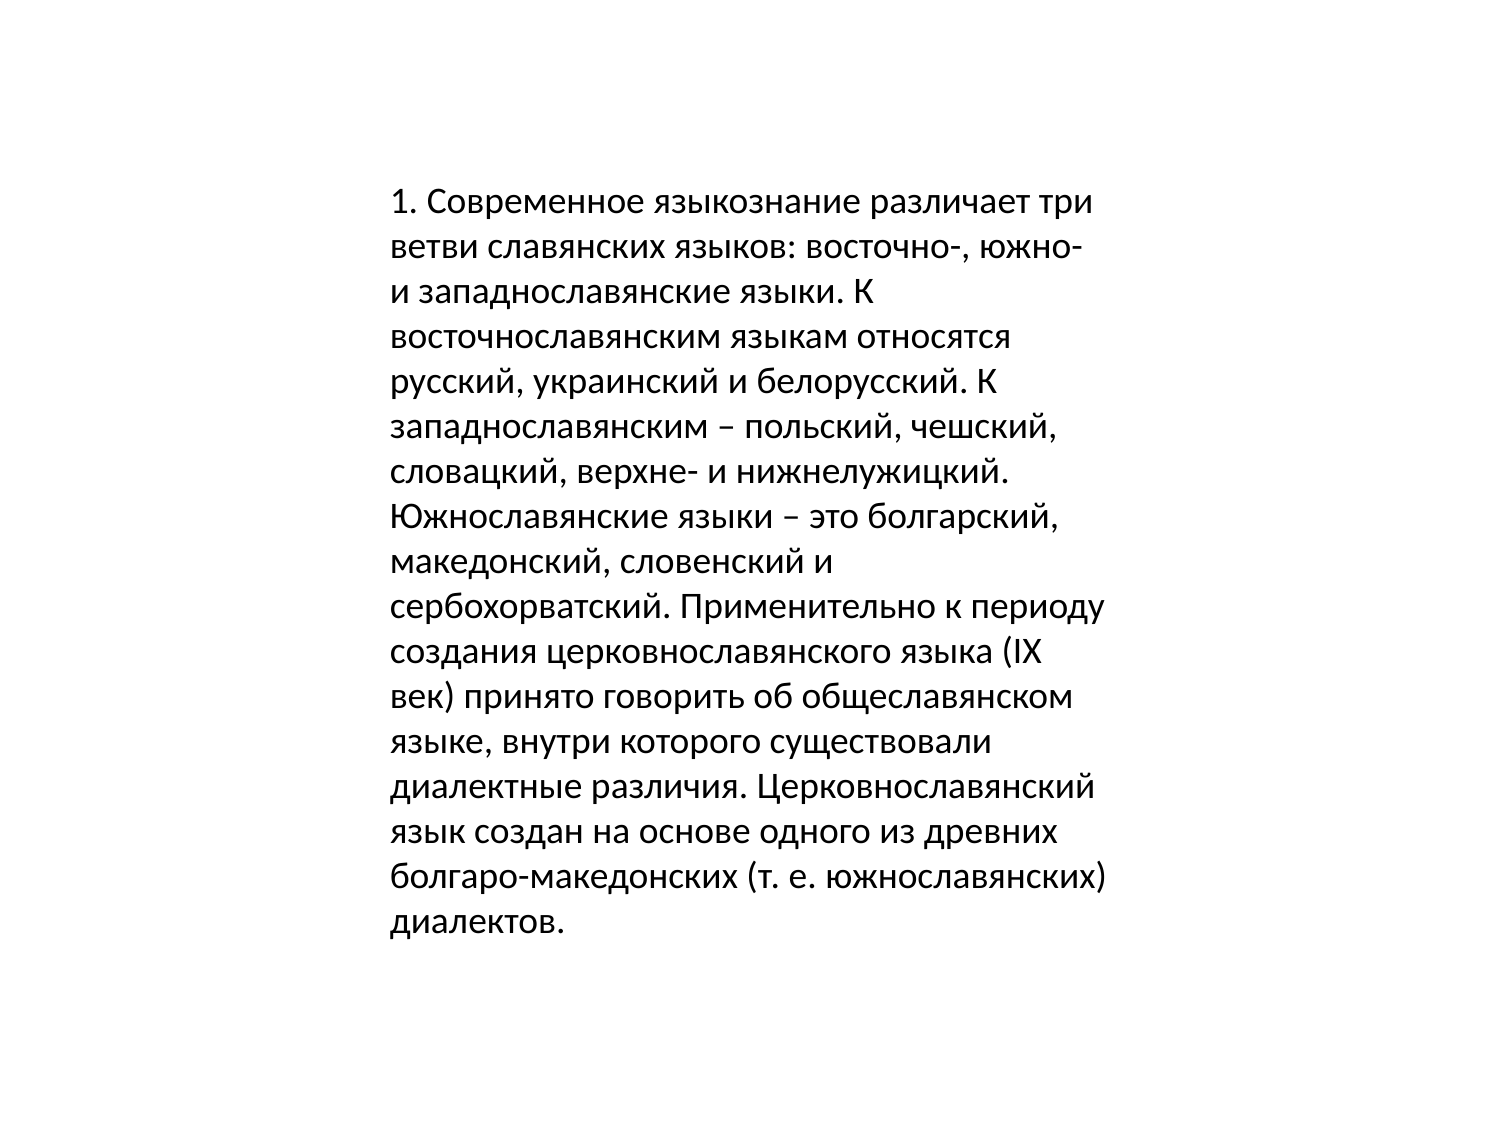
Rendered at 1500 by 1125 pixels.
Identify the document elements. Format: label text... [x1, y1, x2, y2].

text_box 1. Современное языкознание различает три ветви славянских языков: восточно-, южно- и западнославянские языки. К восточнославянским языкам относятся русский, украинский и белорусский. К западнославянским – польский, чешский, словацкий, верхне- и нижнелужицкий. Южнославянские языки – это болгарский, македонский, словенский и сербохорватский. Применительно к периоду создания церковнославянского языка (IX век) принято говорить об общеславянском языке, внутри которого существовали диалектные различия. Церковнославянский язык создан на основе одного из древних болгаро-македонских (т. е. южнославянских) диалектов. [374, 168, 1125, 949]
